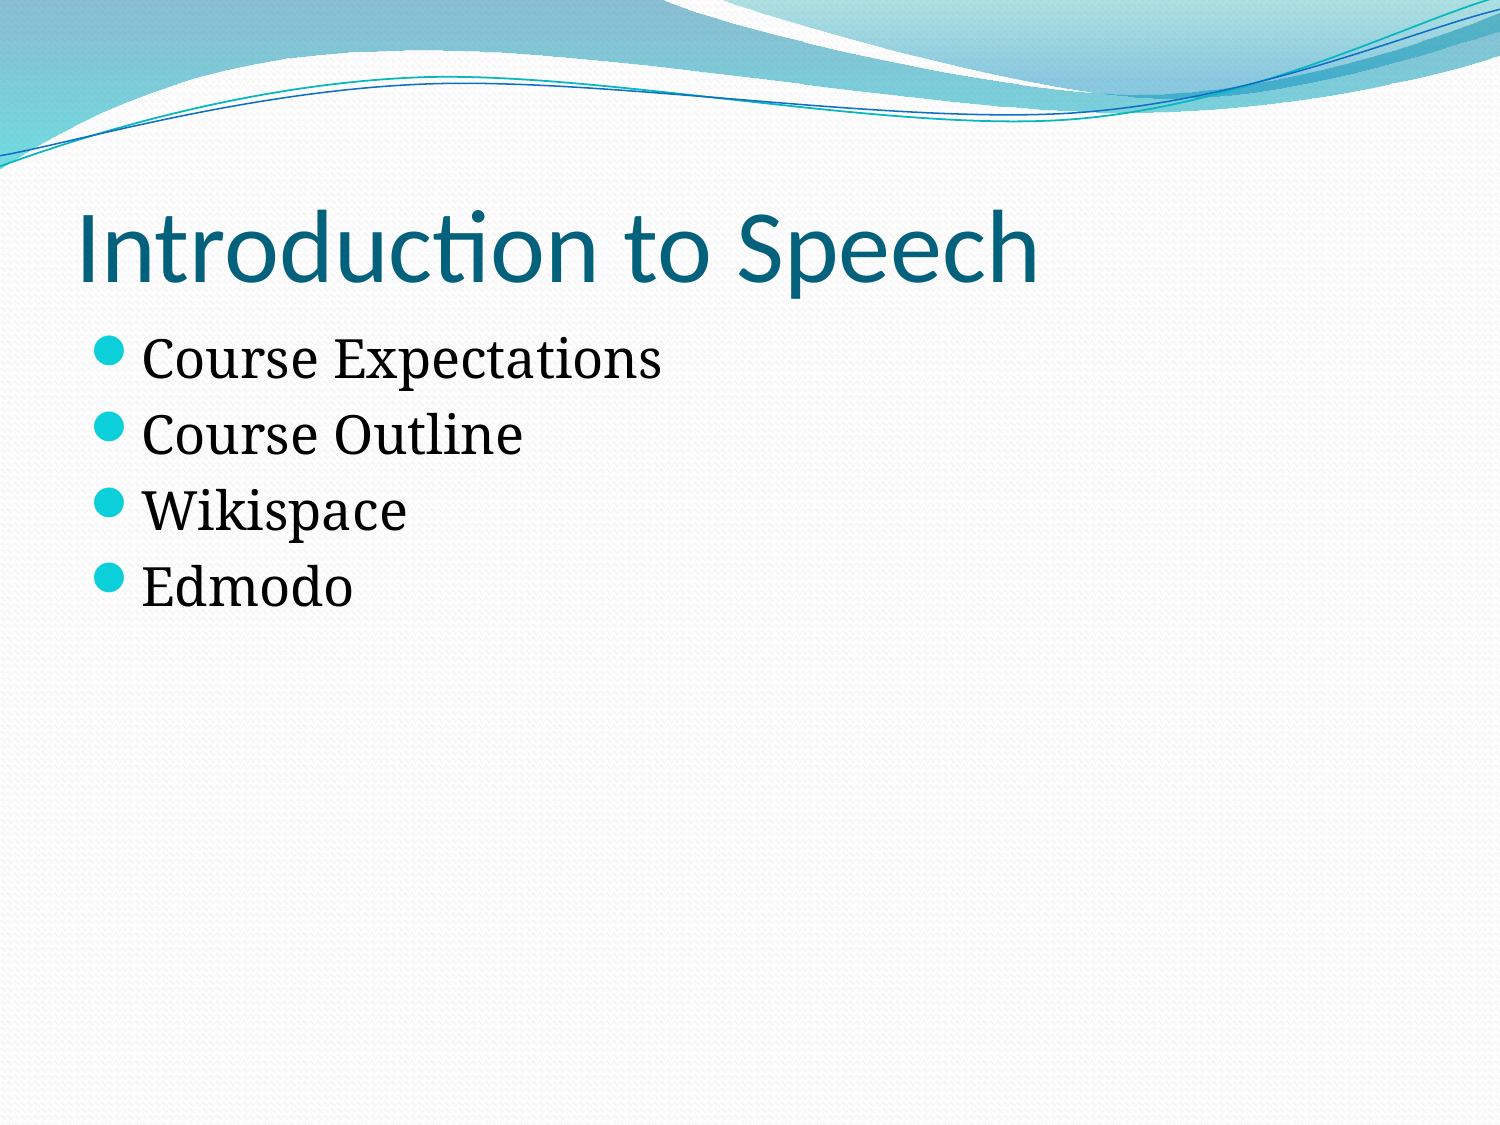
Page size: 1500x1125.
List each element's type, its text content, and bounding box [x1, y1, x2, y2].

title Introduction to Speech [75, 115, 1425, 303]
list Course Expectations Course Outline Wikispace Edmodo [75, 317, 1425, 1038]
